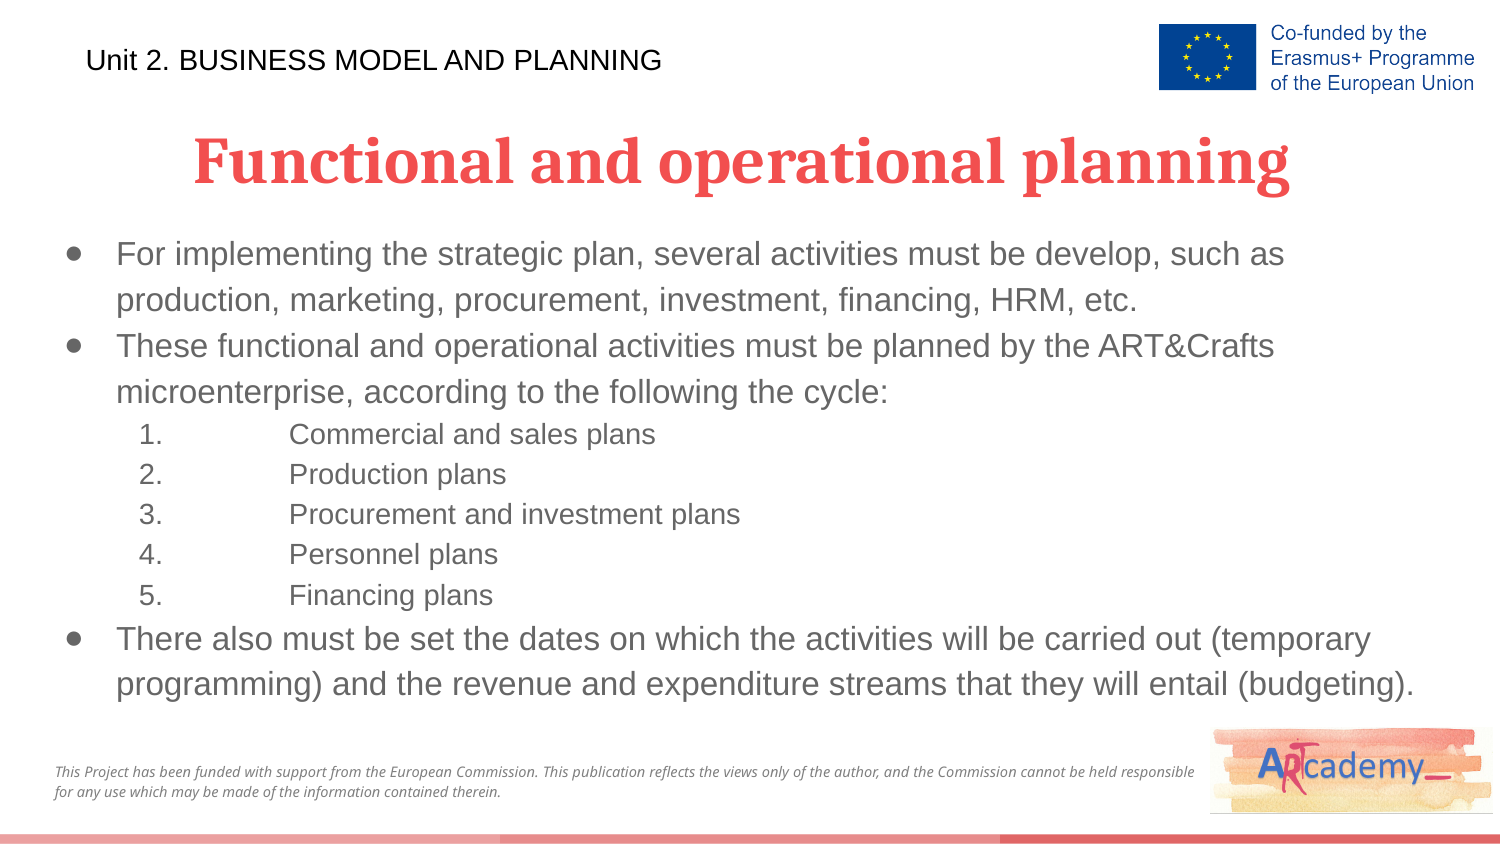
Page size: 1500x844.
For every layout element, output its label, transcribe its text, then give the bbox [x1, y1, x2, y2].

text_box This Project has been funded with support from the European Commission. This publication reflects the views only of the author, and the Commission cannot be held responsible for any use which may be made of the information contained therein. [39, 754, 1205, 799]
picture [1158, 24, 1474, 94]
list For implementing the strategic plan, several activities must be develop, such as production, marketing, procurement, investment, financing, HRM, etc. These functional and operational activities must be planned by the ART&Crafts microenterprise, according to the following the cycle: 1. Commercial and sales plans 2. Production plans 3. Procurement and investment plans 4. Personnel plans 5. Financing plans There also must be set the dates on which the activities will be carried out (temporary programming) and the revenue and expenditure streams that they will entail (budgeting). [25, 211, 1474, 724]
text_box Unit 2. BUSINESS MODEL AND PLANNING [70, 33, 750, 84]
picture [1210, 709, 1493, 844]
title Functional and operational planning [39, 4, 1446, 211]
